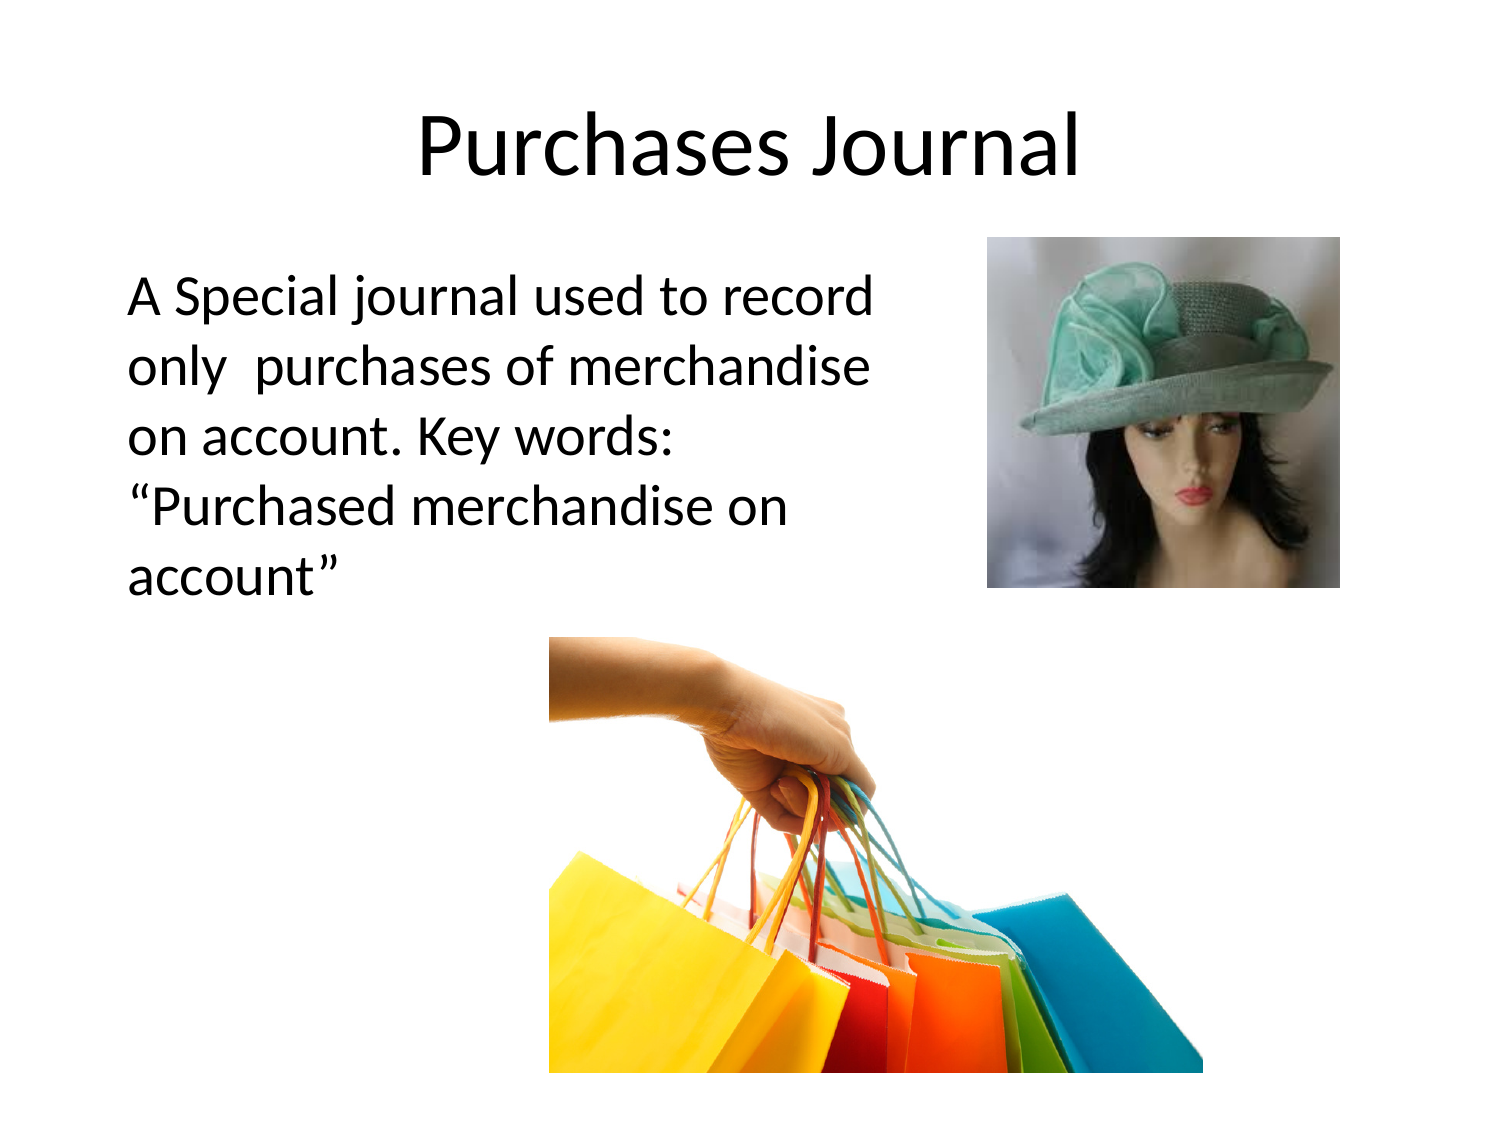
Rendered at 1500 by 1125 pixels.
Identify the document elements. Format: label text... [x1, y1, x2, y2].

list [987, 237, 1340, 588]
title Purchases Journal [75, 45, 1425, 233]
text_box A Special journal used to record only purchases of merchandise on account. Key words: “Purchased merchandise on account” [112, 249, 950, 615]
picture [549, 637, 1203, 1073]
